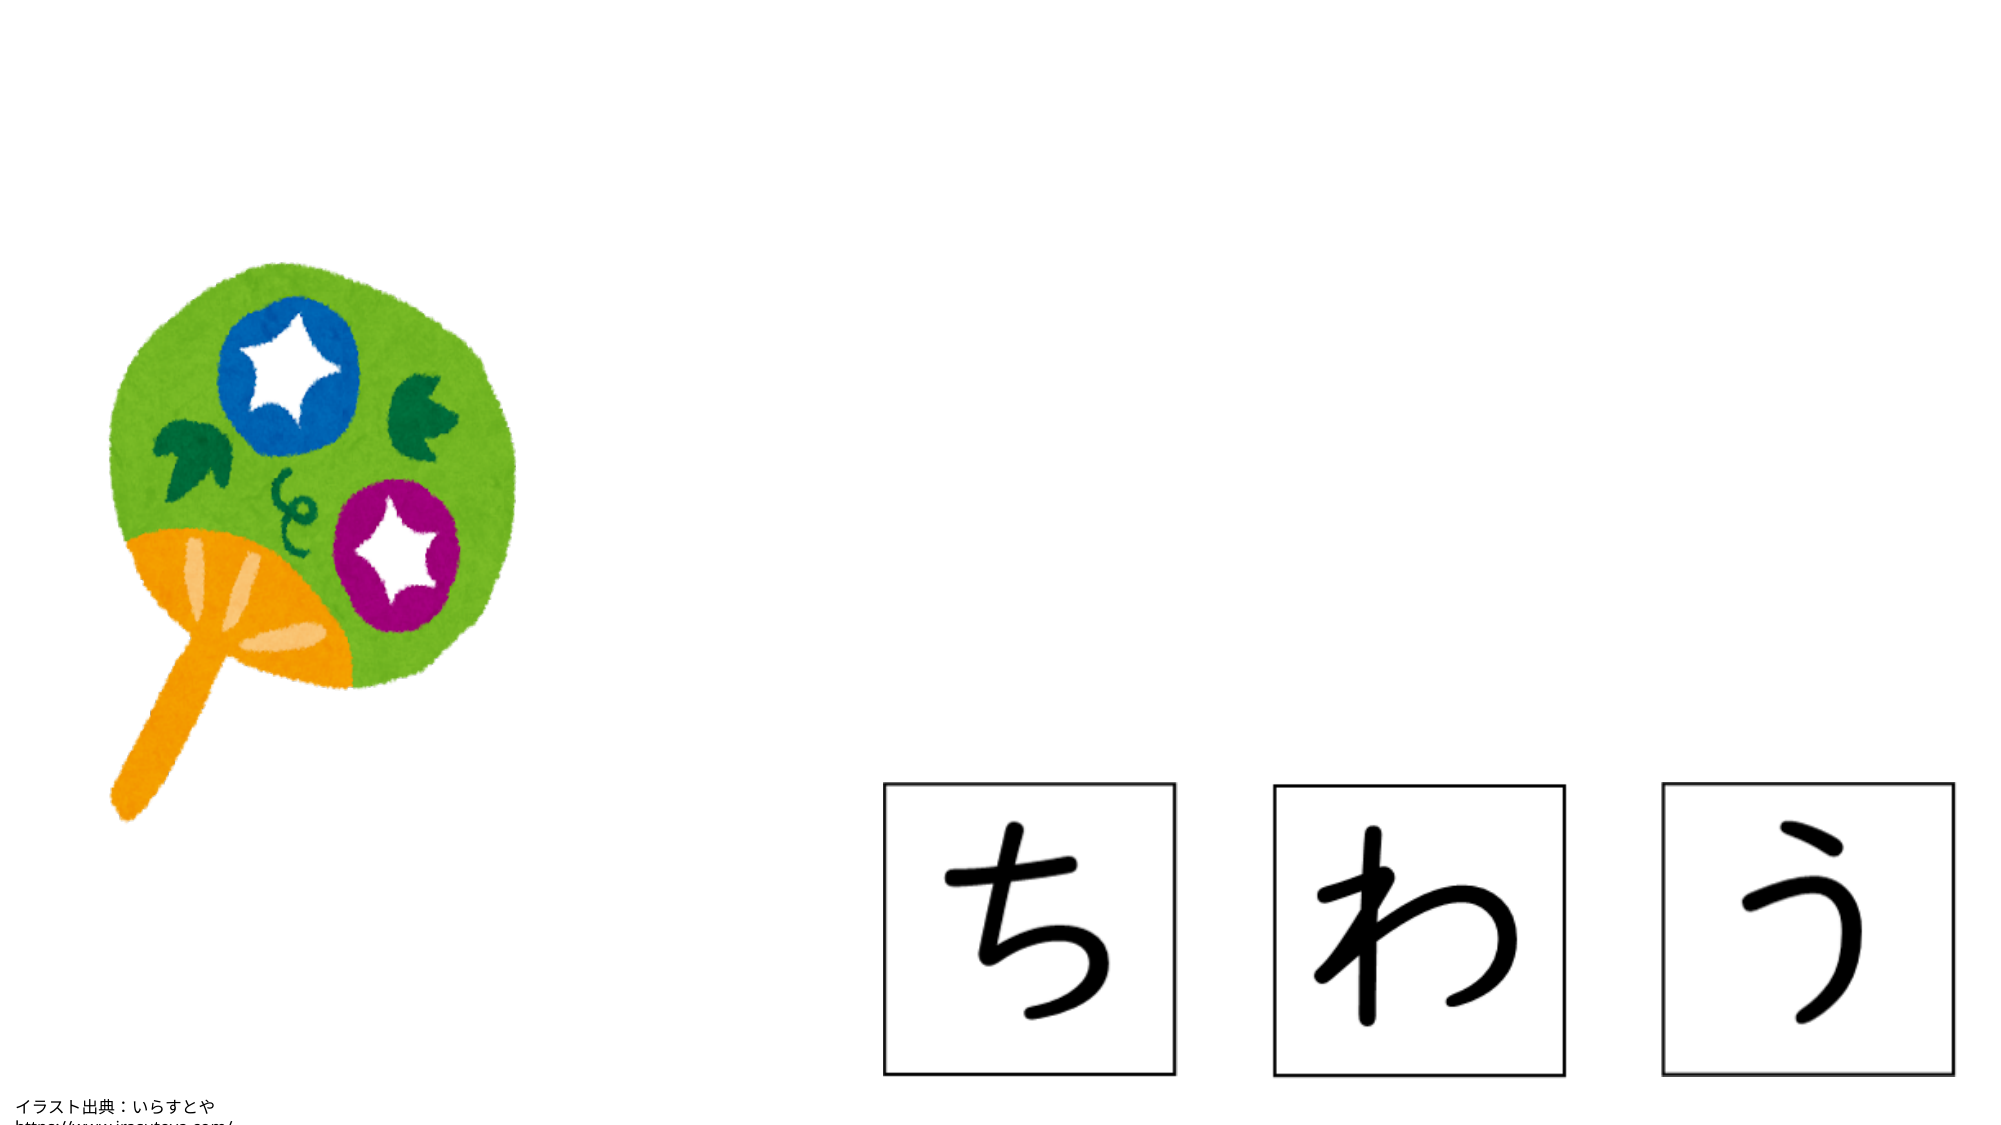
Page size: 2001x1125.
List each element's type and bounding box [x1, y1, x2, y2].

picture [1272, 783, 1568, 1079]
picture [883, 782, 1178, 1078]
list [37, 235, 540, 851]
picture [1661, 782, 1957, 1077]
